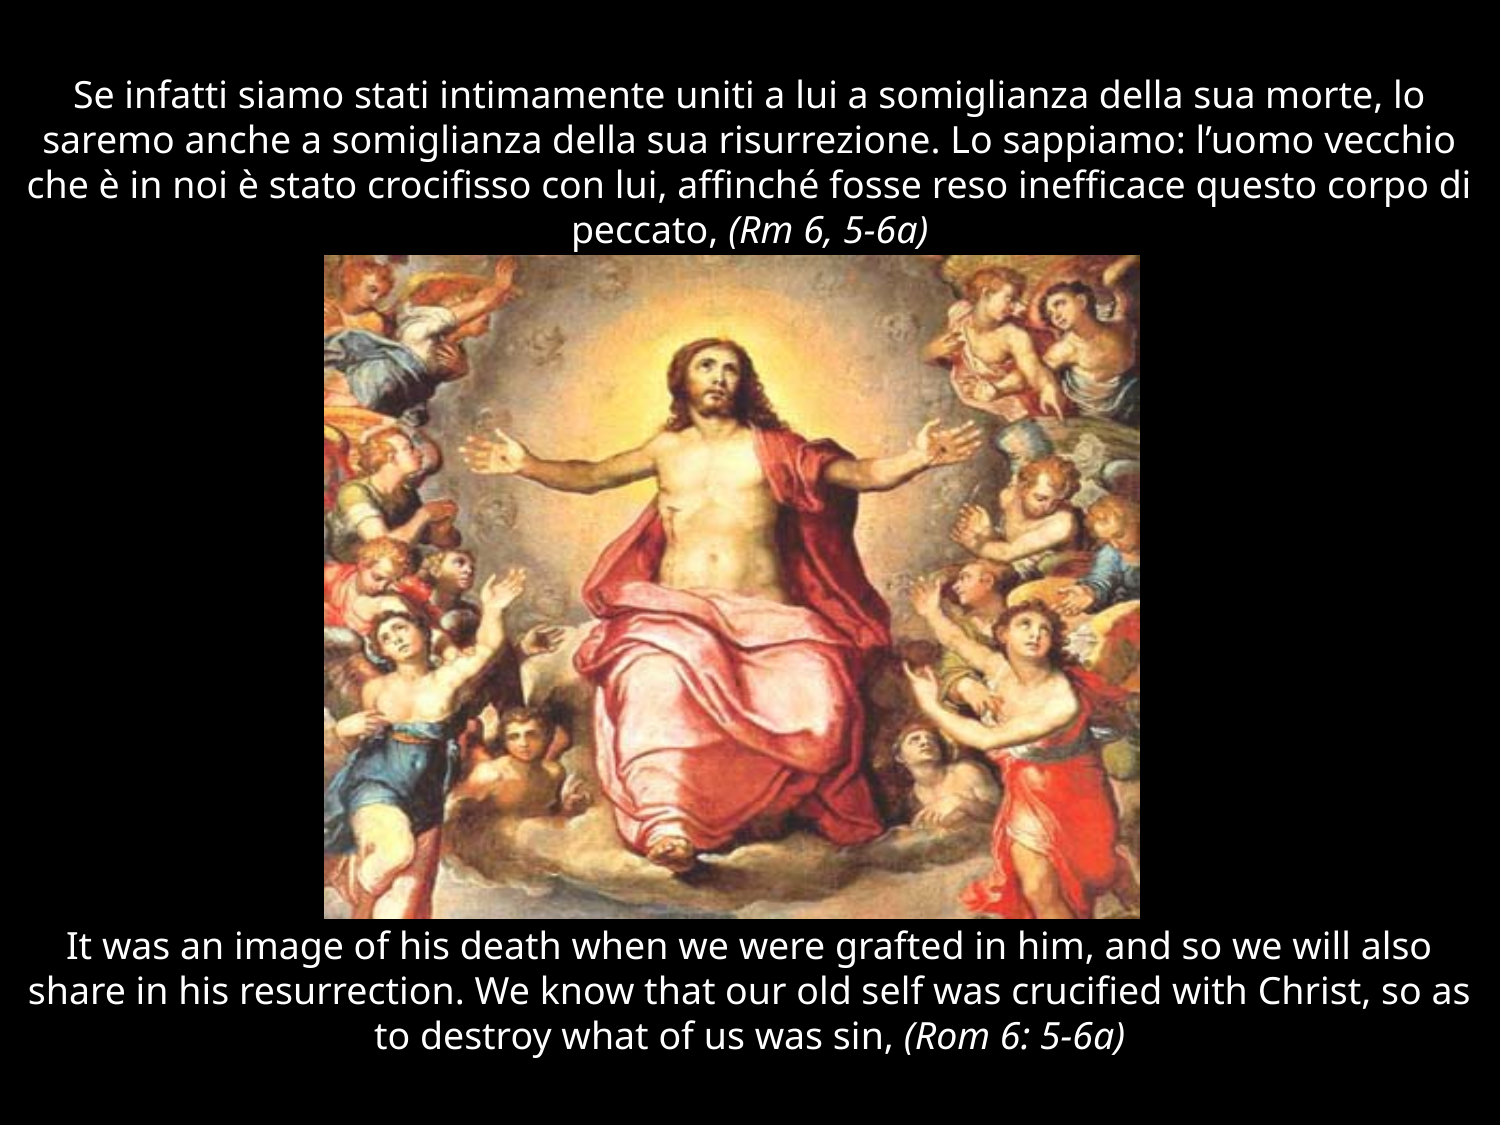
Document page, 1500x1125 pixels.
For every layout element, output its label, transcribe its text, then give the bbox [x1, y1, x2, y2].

title Se infatti siamo stati intimamente uniti a lui a somiglianza della sua morte, lo saremo anche a somiglianza della sua risurrezione. Lo sappiamo: l’uomo vecchio che è in noi è stato crocifisso con lui, affinché fosse reso inefficace questo corpo di peccato, (Rm 6, 5-6a) [0, 90, 1500, 278]
text_box It was an image of his death when we were grafted in him, and so we will also share in his resurrection. We know that our old self was crucified with Christ, so as to destroy what of us was sin, (Rom 6: 5-6a) [0, 914, 1500, 1065]
picture [324, 255, 1140, 919]
